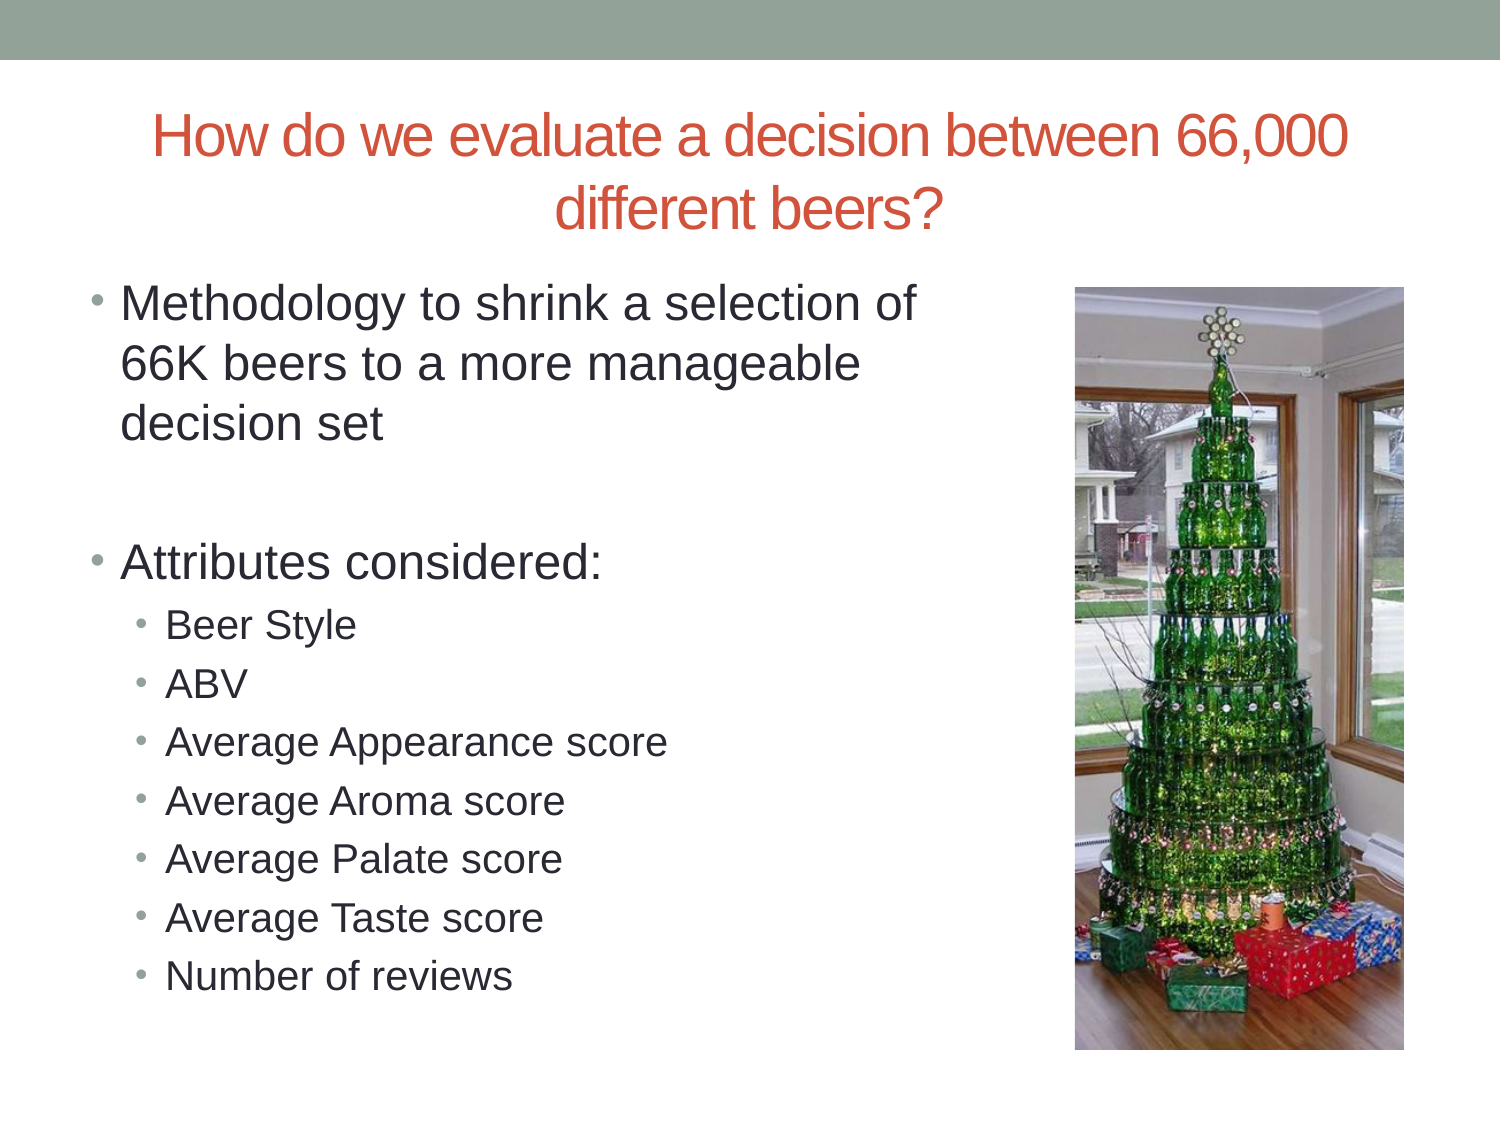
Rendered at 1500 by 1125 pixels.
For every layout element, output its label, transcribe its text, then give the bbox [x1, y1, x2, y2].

list Methodology to shrink a selection of 66K beers to a more manageable decision set Attributes considered: Beer Style ABV Average Appearance score Average Aroma score Average Palate score Average Taste score Number of reviews [75, 262, 1000, 1063]
picture [1074, 287, 1405, 1051]
title How do we evaluate a decision between 66,000 different beers? [75, 87, 1425, 250]
